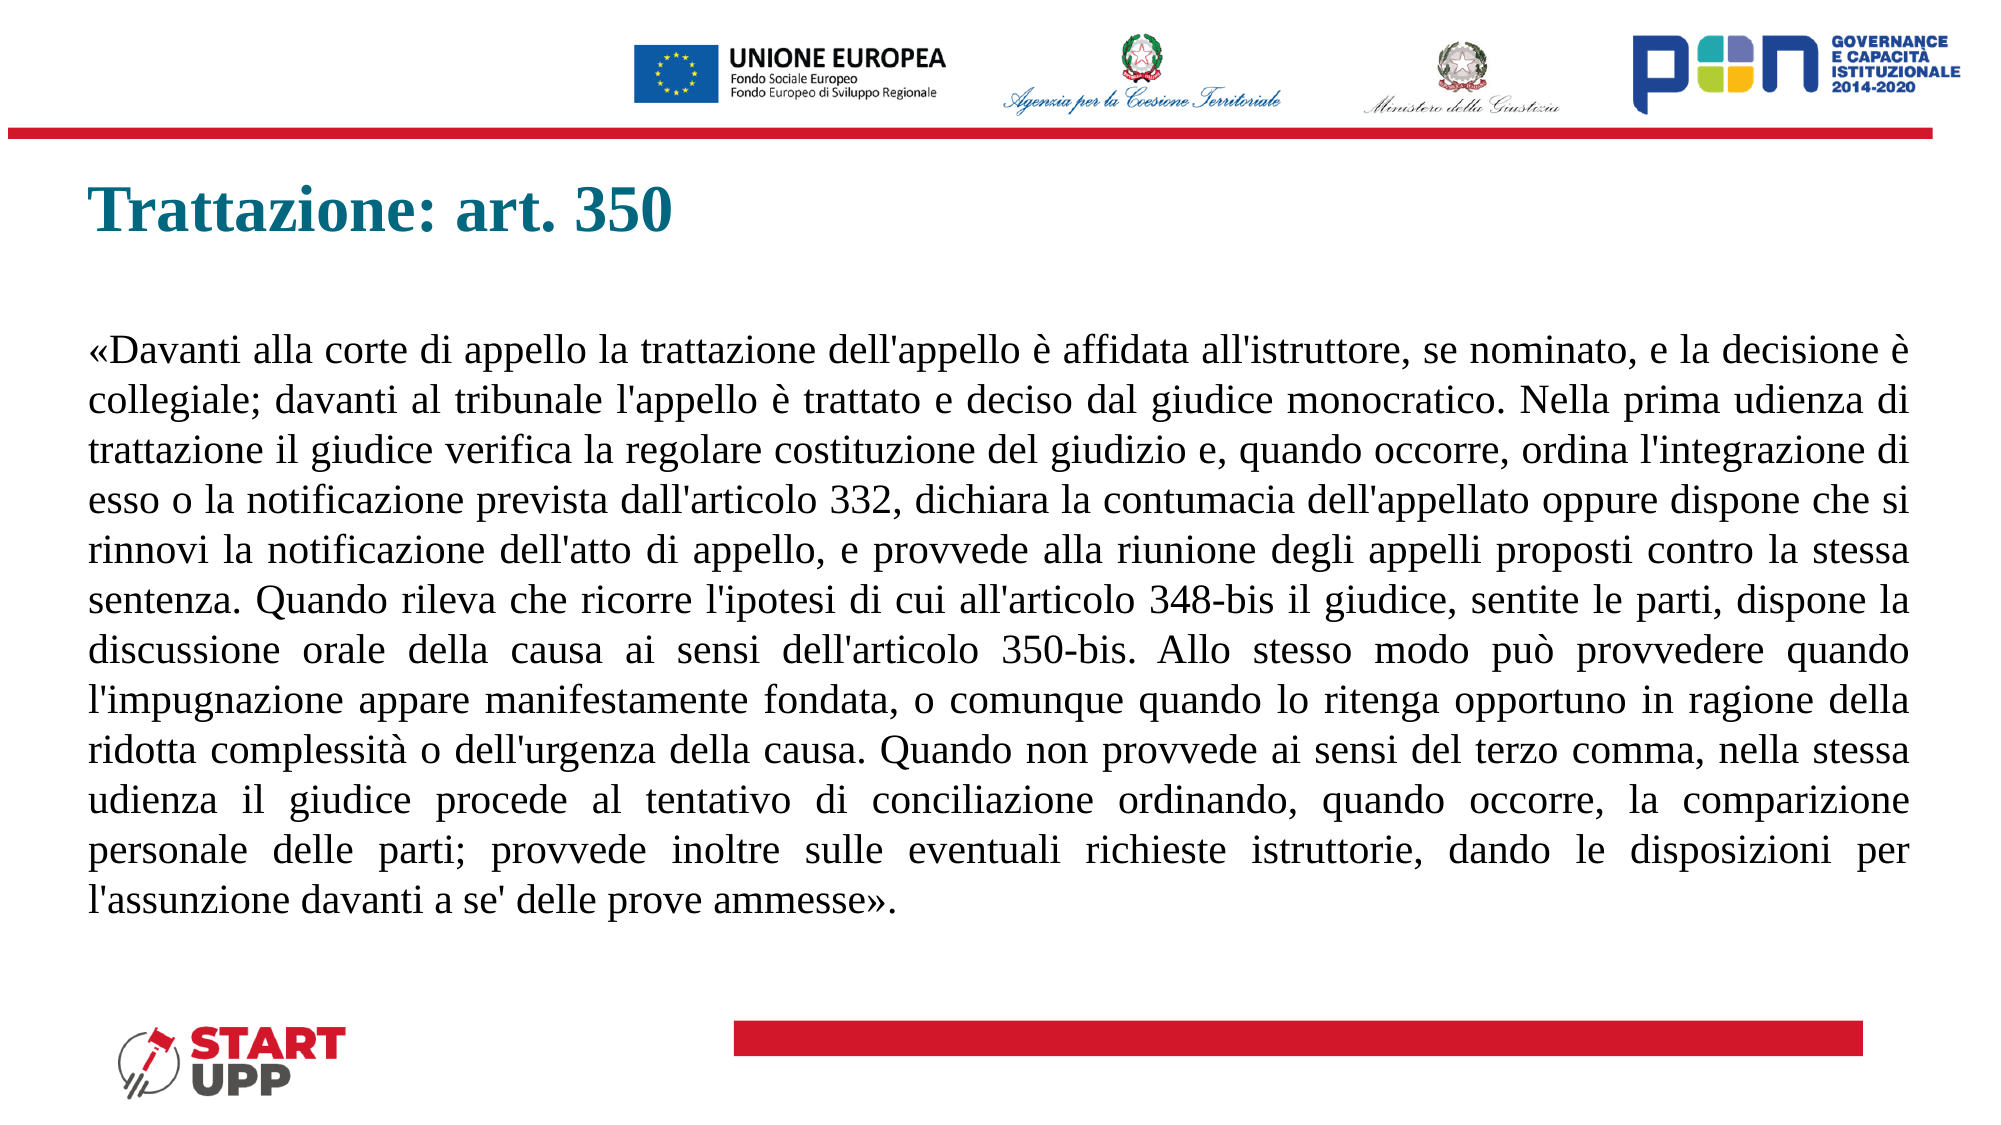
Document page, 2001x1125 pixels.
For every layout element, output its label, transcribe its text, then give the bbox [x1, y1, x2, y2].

title Trattazione: art. 350 [67, 144, 1932, 271]
picture [612, 24, 1972, 119]
list «Davanti alla corte di appello la trattazione dell'appello è affidata all'istruttore, se nominato, e la decisione è collegiale; davanti al tribunale l'appello è trattato e deciso dal giudice monocratico. Nella prima udienza di trattazione il giudice verifica la regolare costituzione del giudizio e, quando occorre, ordina l'integrazione di esso o la notificazione prevista dall'articolo 332, dichiara la contumacia dell'appellato oppure dispone che si rinnovi la notificazione dell'atto di appello, e provvede alla riunione degli appelli proposti contro la stessa sentenza. Quando rileva che ricorre l'ipotesi di cui all'articolo 348-bis il giudice, sentite le parti, dispone la discussione orale della causa ai sensi dell'articolo 350-bis. Allo stesso modo può provvedere quando l'impugnazione appare manifestamente fondata, o comunque quando lo ritenga opportuno in ragione della ridotta complessità o dell'urgenza della causa. Quando non provvede ai sensi del terzo comma, nella stessa udienza il giudice procede al tentativo di conciliazione ordinando, quando occorre, la comparizione personale delle parti; provvede inoltre sulle eventuali richieste istruttorie, dando le disposizioni per l'assunzione davanti a se' delle prove ammesse». [67, 301, 1933, 1000]
picture [114, 1019, 351, 1103]
